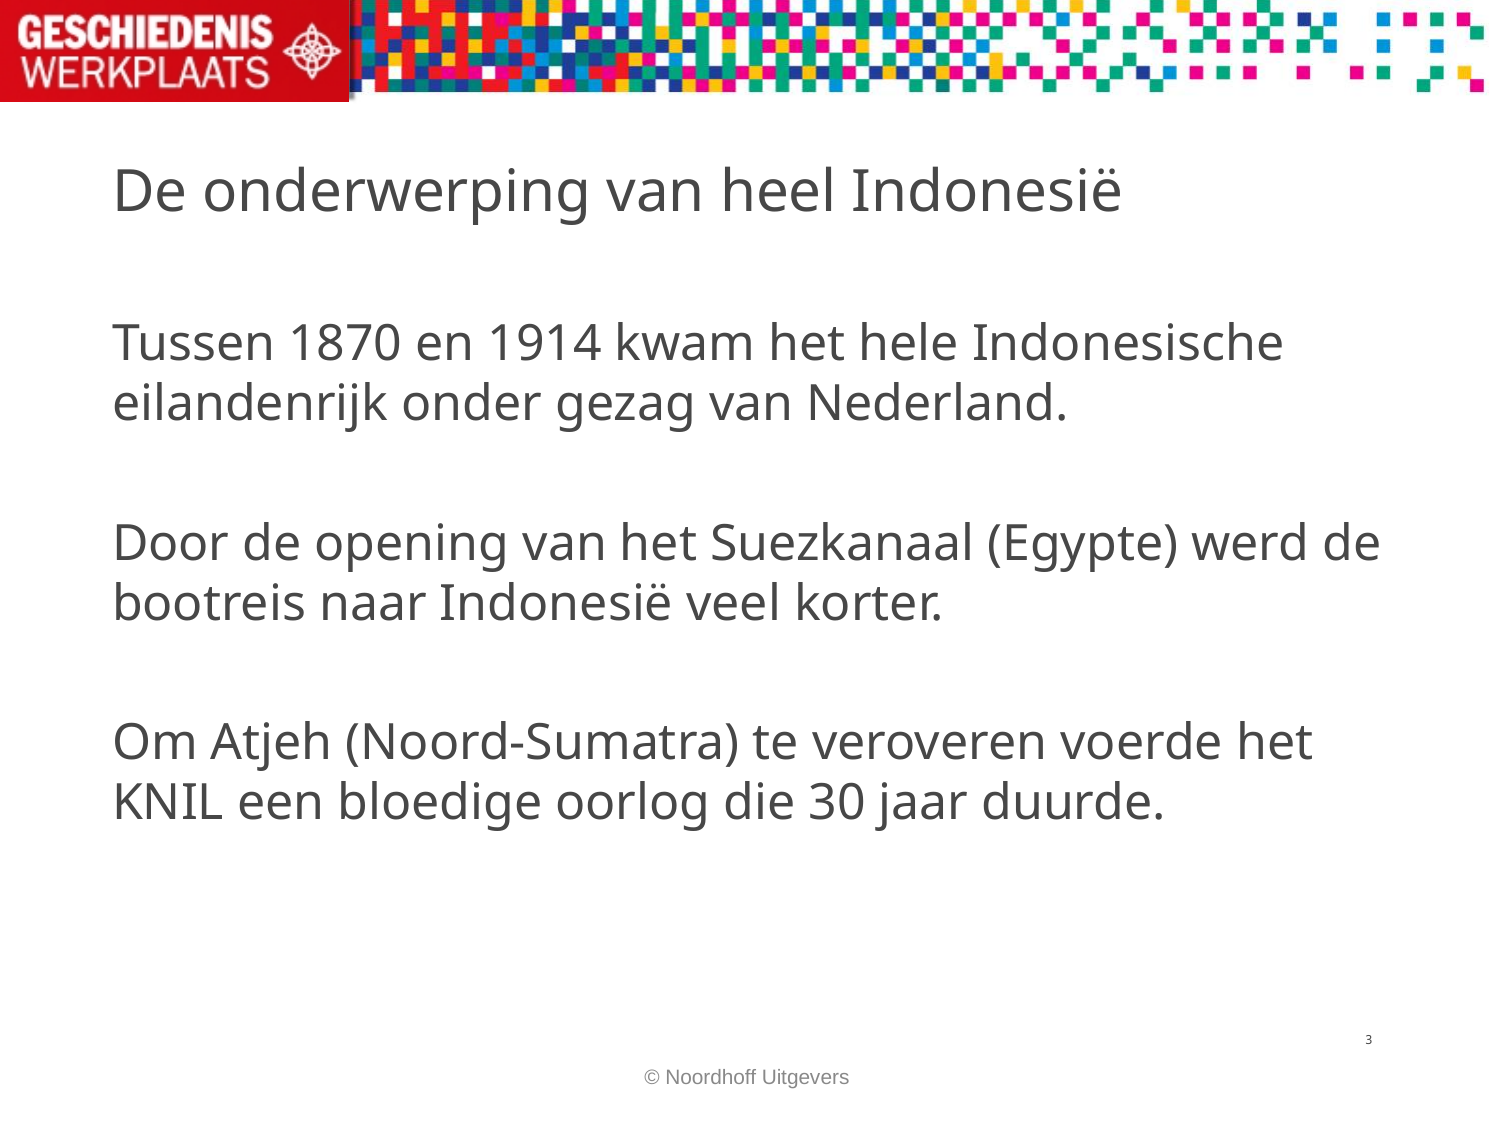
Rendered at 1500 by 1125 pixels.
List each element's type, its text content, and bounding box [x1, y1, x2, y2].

slide_number 3 [1325, 1025, 1388, 1063]
title De onderwerping van heel Indonesië [112, 145, 1401, 256]
text_box © Noordhoff Uitgevers [512, 1045, 988, 1106]
picture [0, 0, 1500, 1125]
list Tussen 1870 en 1914 kwam het hele Indonesische eilandenrijk onder gezag van Nederland. Door de opening van het Suezkanaal (Egypte) werd de bootreis naar Indonesië veel korter. Om Atjeh (Noord-Sumatra) te veroveren voerde het KNIL een bloedige oorlog die 30 jaar duurde. [112, 302, 1409, 1024]
